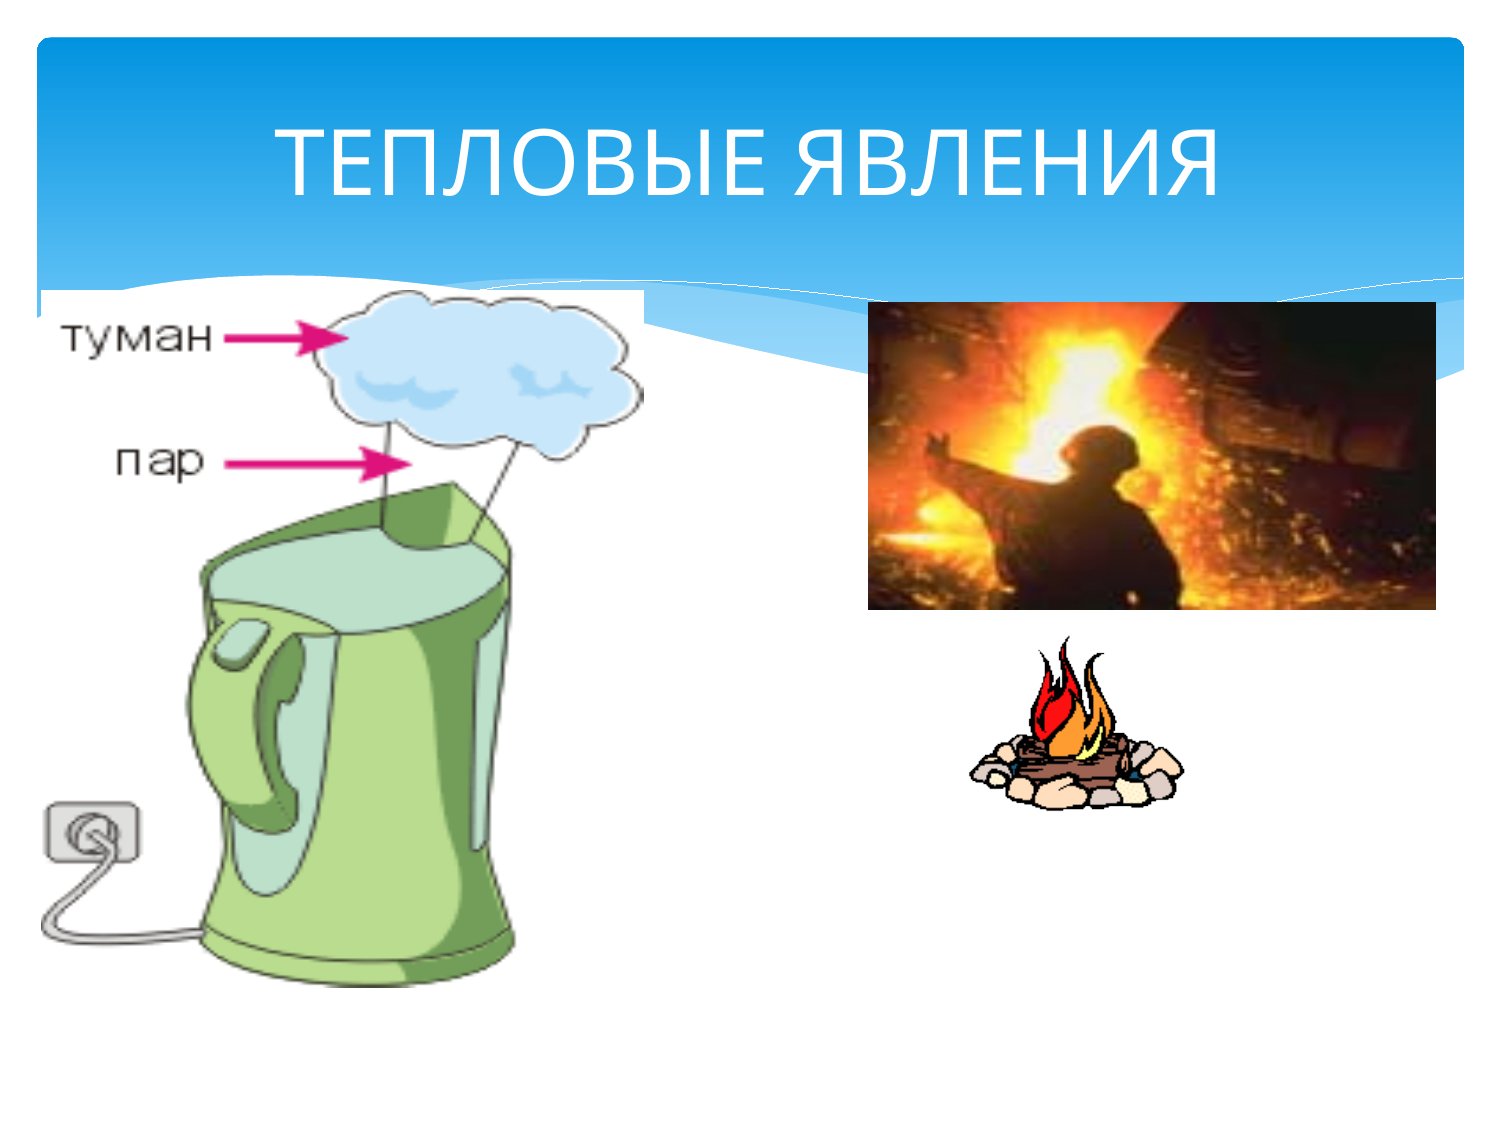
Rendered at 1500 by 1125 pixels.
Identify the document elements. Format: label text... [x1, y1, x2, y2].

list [40, 290, 644, 988]
picture [867, 302, 1436, 610]
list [963, 628, 1188, 817]
title ТЕПЛОВЫЕ ЯВЛЕНИЯ [75, 55, 1425, 261]
